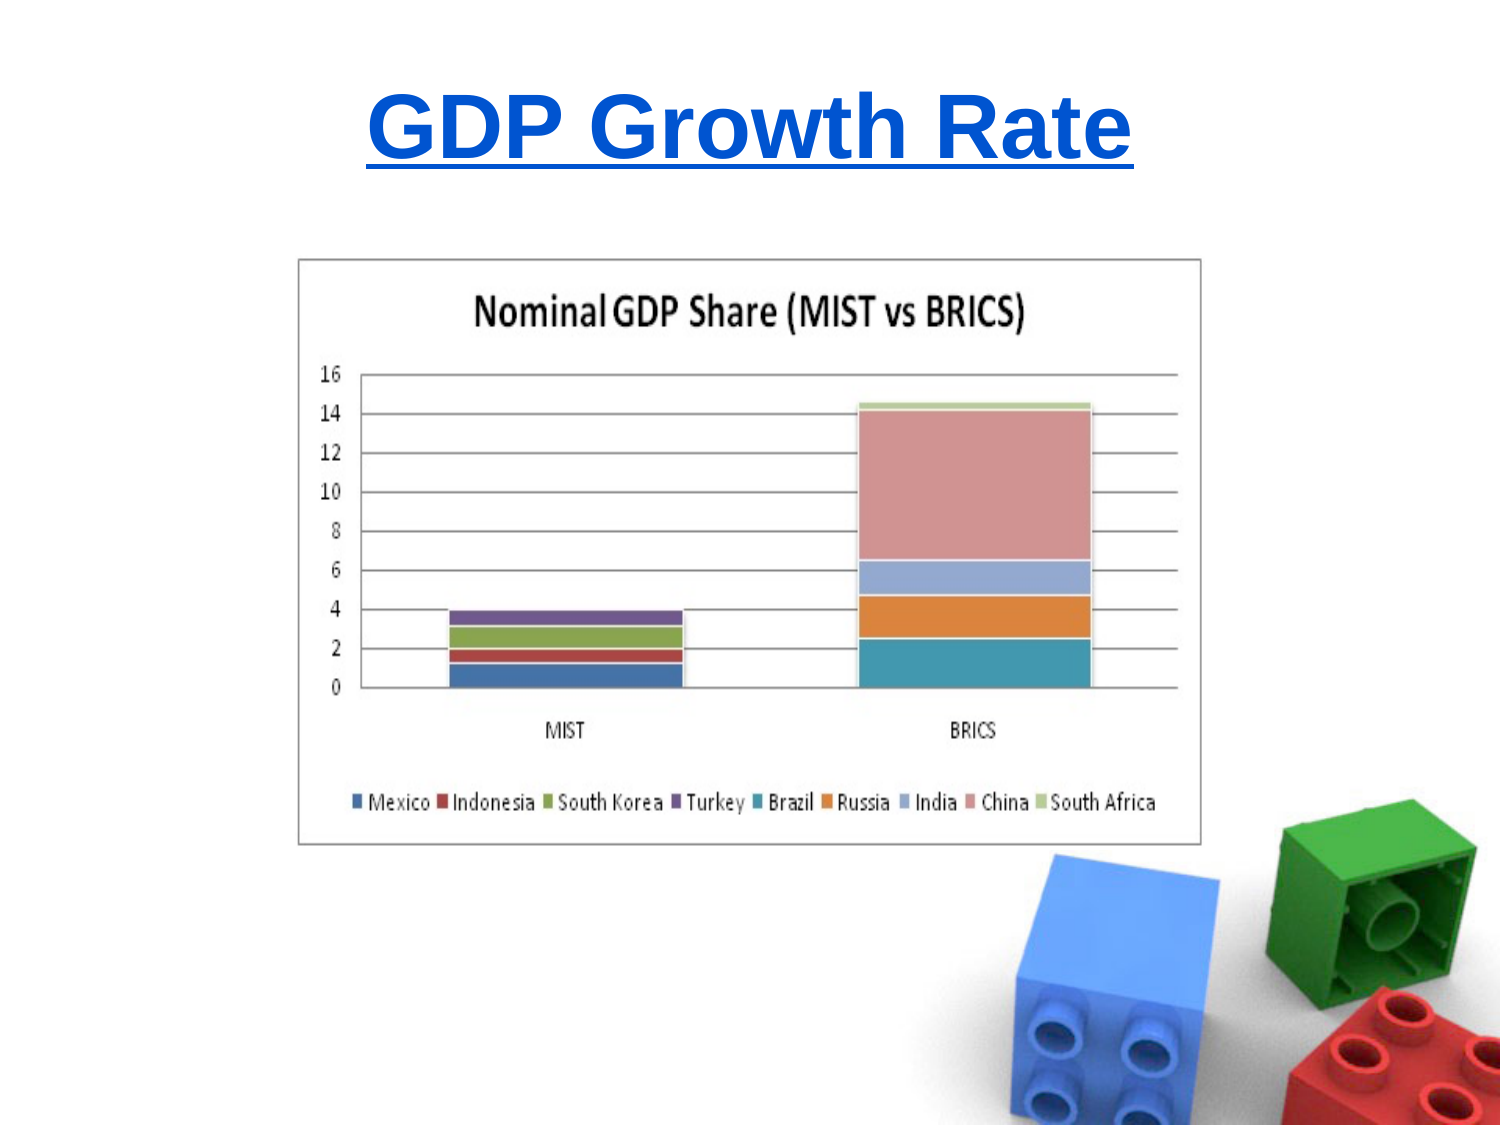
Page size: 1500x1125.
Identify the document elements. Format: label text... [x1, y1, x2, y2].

picture [249, 187, 1500, 1125]
title GDP Growth Rate [112, 28, 1388, 217]
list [295, 255, 1205, 850]
